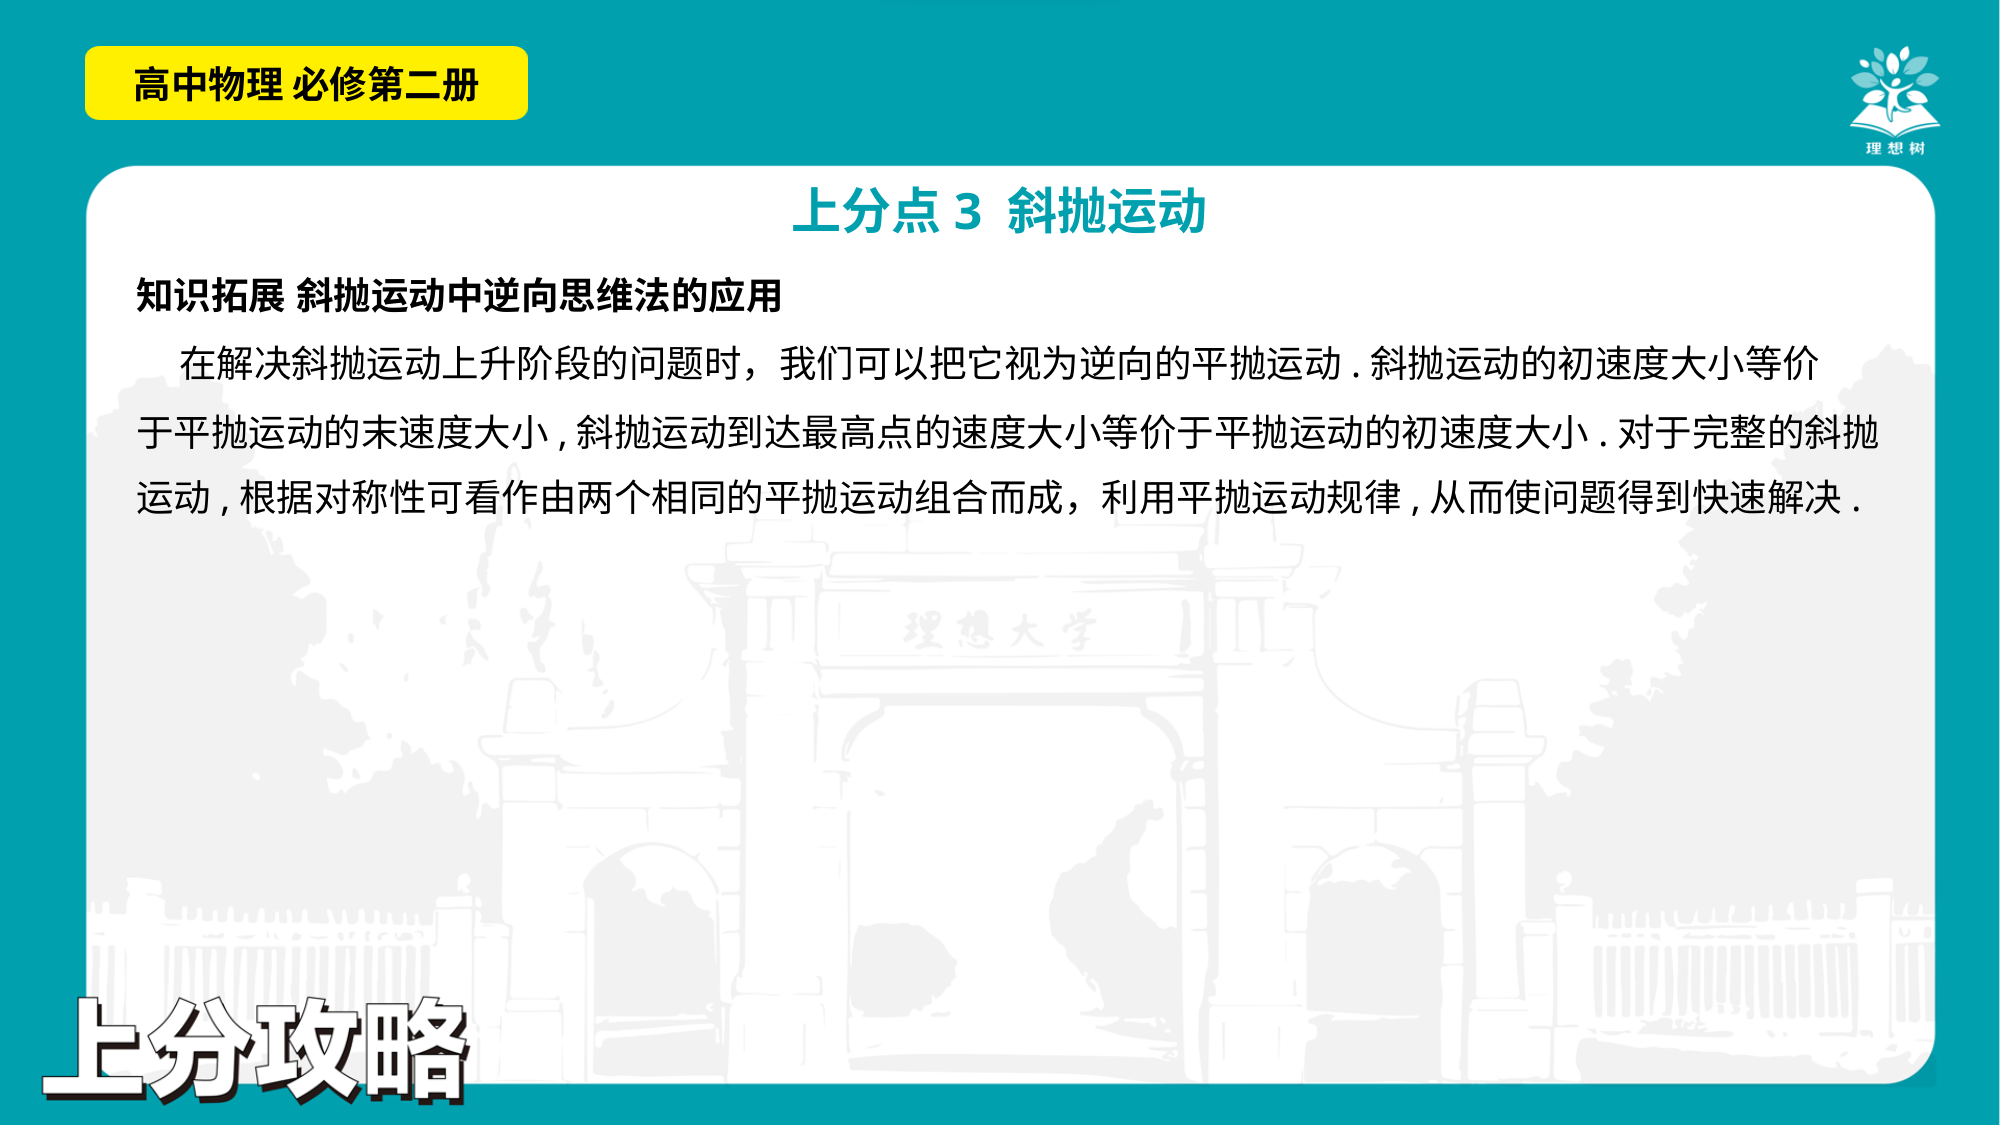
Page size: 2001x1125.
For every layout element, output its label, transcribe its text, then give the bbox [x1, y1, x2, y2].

text_box 知识拓展 斜抛运动中逆向思维法的应用 在解决斜抛运动上升阶段的问题时，我们可以把它视为逆向的平抛运动.斜抛运动的初速度大小等价 于平抛运动的末速度大小,斜抛运动到达最高点的速度大小等价于平抛运动的初速度大小.对于完整的斜抛 运动,根据对称性可看作由两个相同的平抛运动组合而成，利用平抛运动规律,从而使问题得到快速解决. [136, 247, 1865, 512]
picture [0, 0, 2000, 1125]
